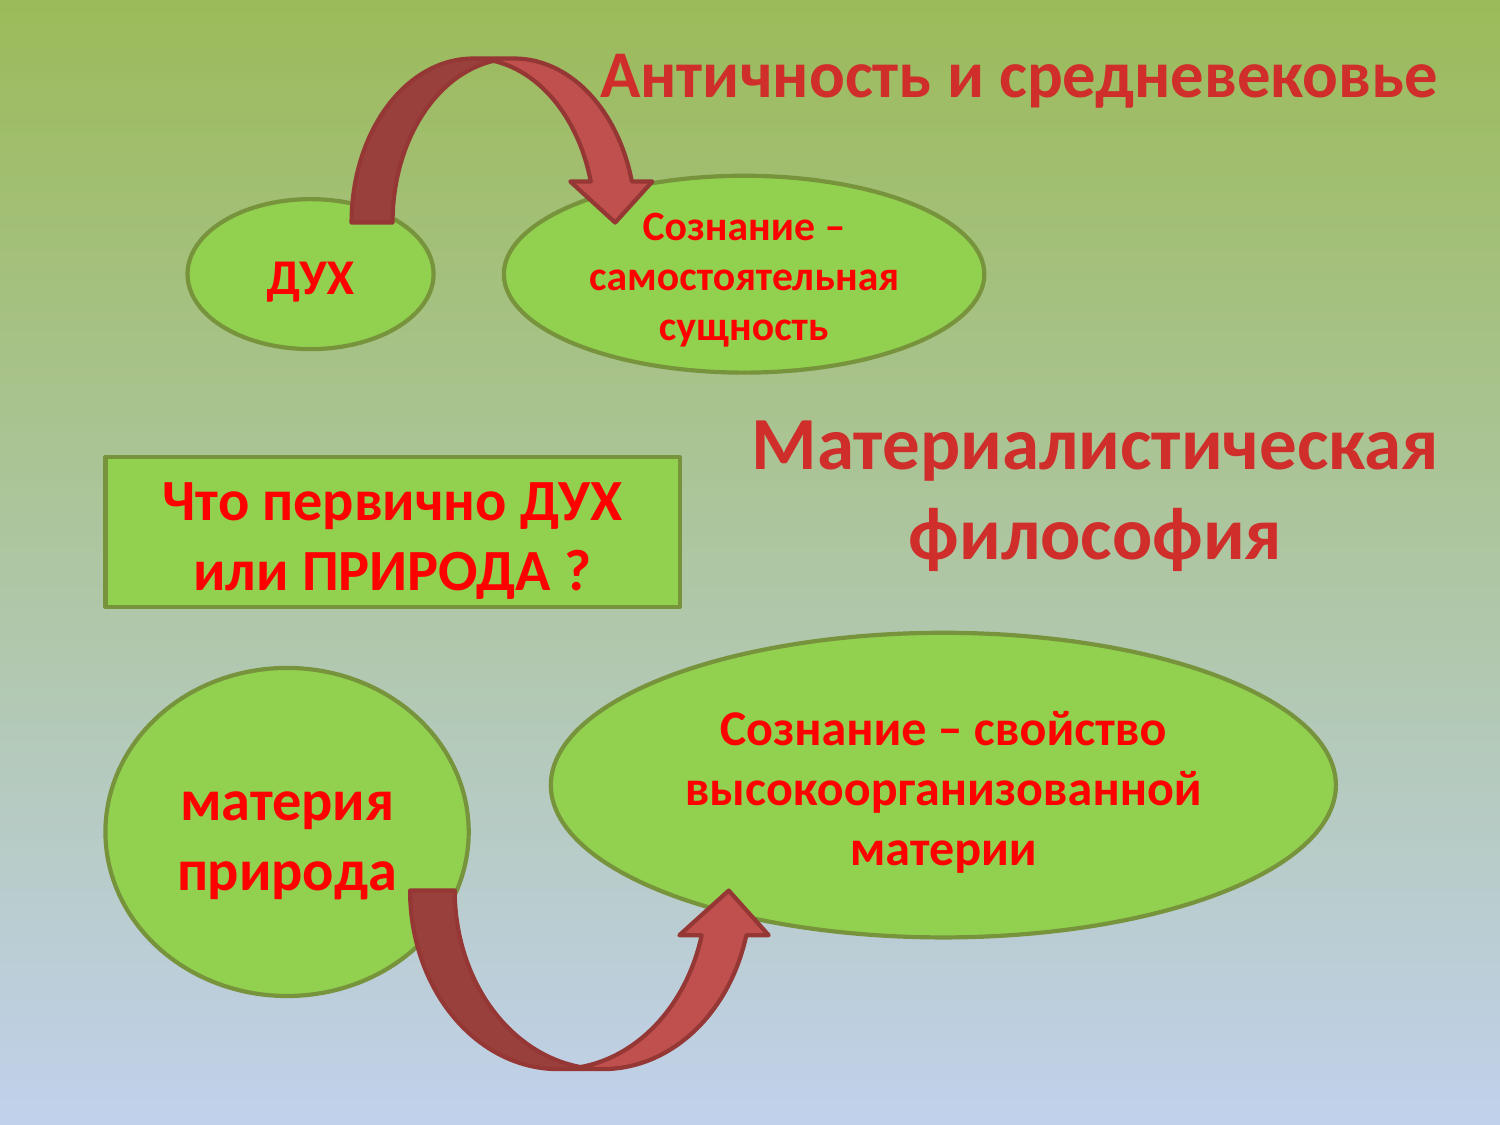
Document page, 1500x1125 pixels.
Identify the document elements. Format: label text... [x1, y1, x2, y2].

text_box Сознание – свойство высокоорганизованной материи [548, 630, 1339, 940]
text_box Античность и средневековье [574, 23, 1465, 119]
text_box Материалистическая философия [691, 386, 1500, 582]
text_box материя природа [103, 665, 471, 999]
text_box [407, 888, 771, 1072]
text_box [349, 56, 655, 225]
text_box Что первично ДУХ или ПРИРОДА ? [103, 455, 682, 609]
text_box ДУХ [185, 197, 436, 352]
text_box Сознание – самостоятельная сущность [501, 173, 987, 375]
